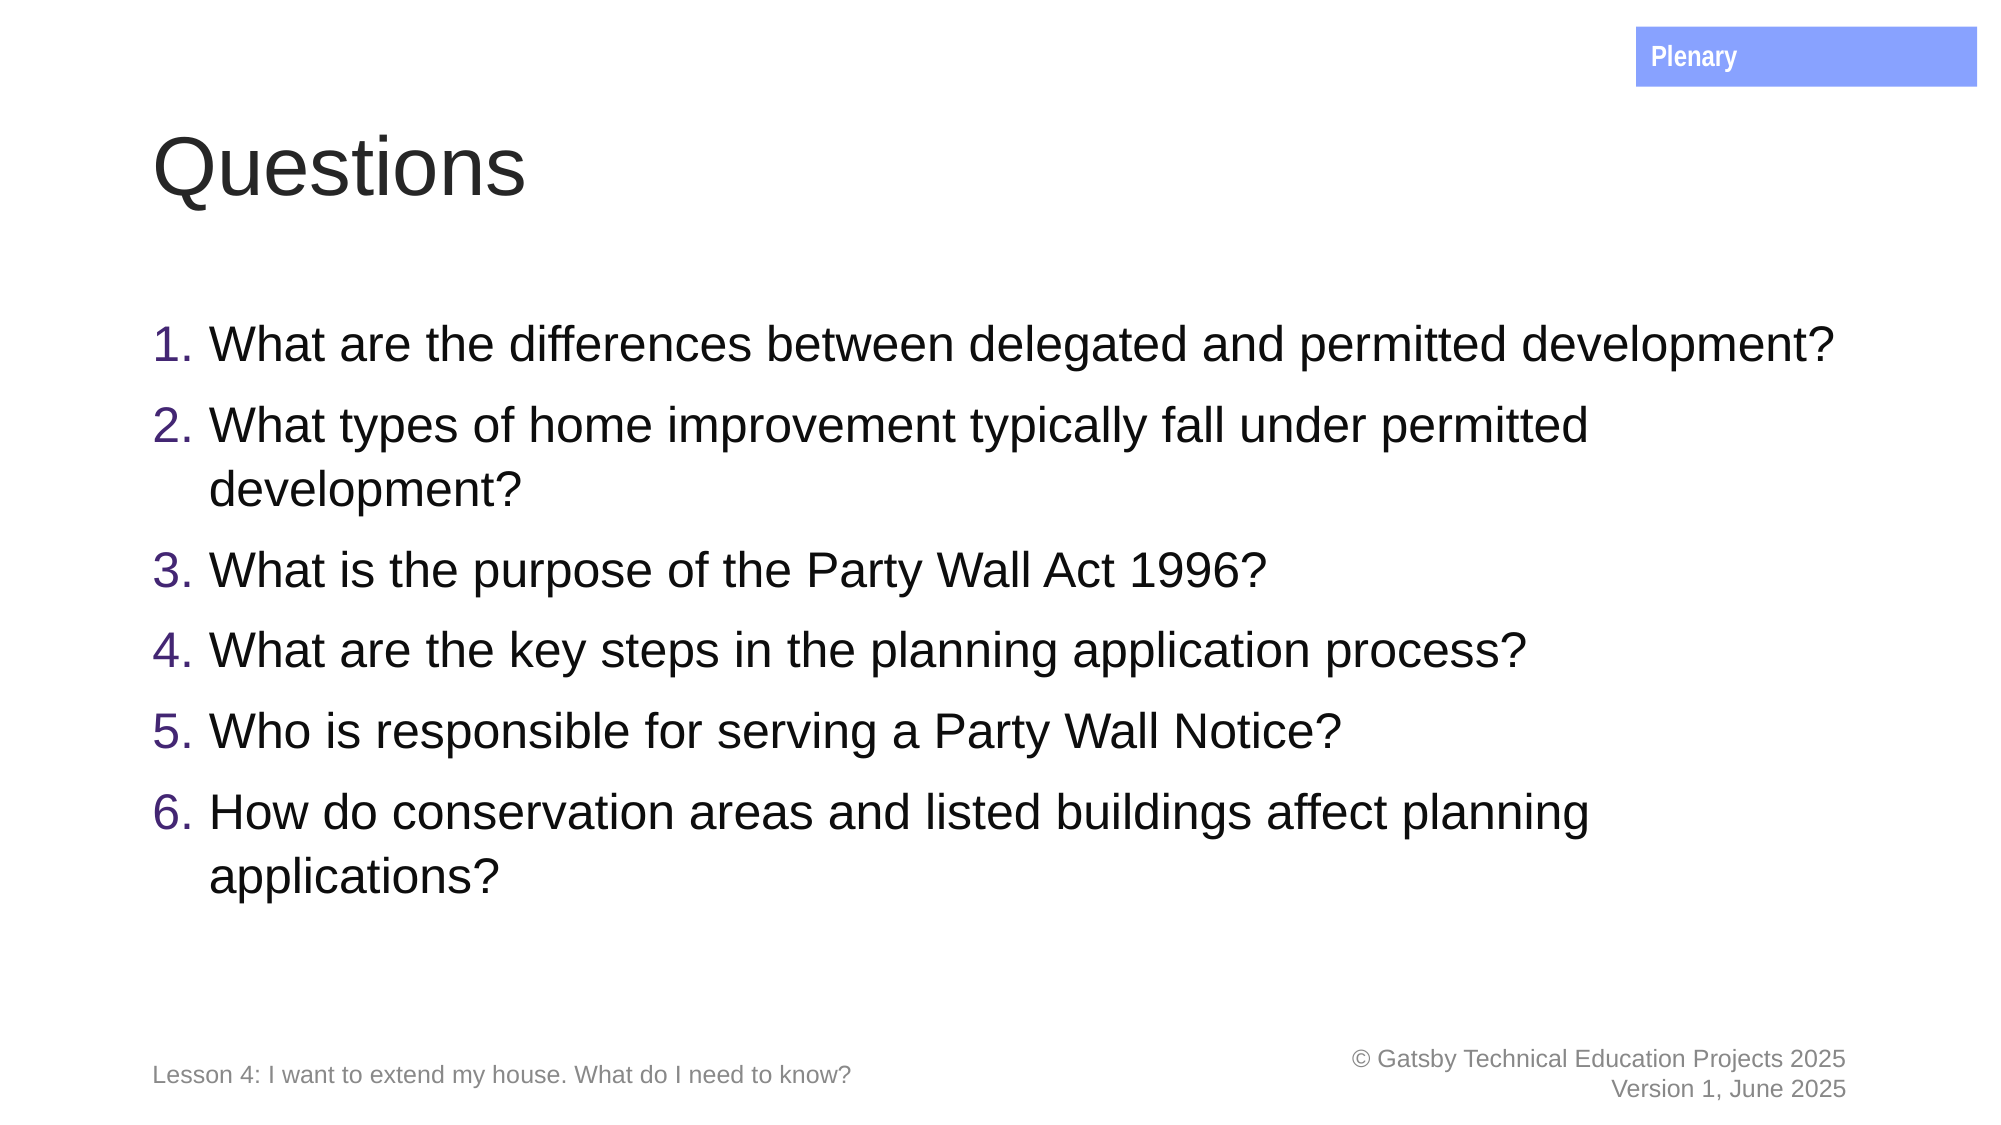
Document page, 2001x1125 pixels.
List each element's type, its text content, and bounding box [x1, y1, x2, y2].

list Lesson 4: I want to extend my house. What do I need to know? [137, 1042, 914, 1103]
list Plenary [1636, 26, 1978, 87]
title Questions [137, 59, 1863, 278]
list What are the differences between delegated and permitted development? What types of home improvement typically fall under permitted development? What is the purpose of the Party Wall Act 1996? What are the key steps in the planning application process? Who is responsible for serving a Party Wall Notice? How do conservation areas and listed buildings affect planning applications? [137, 299, 1863, 1014]
